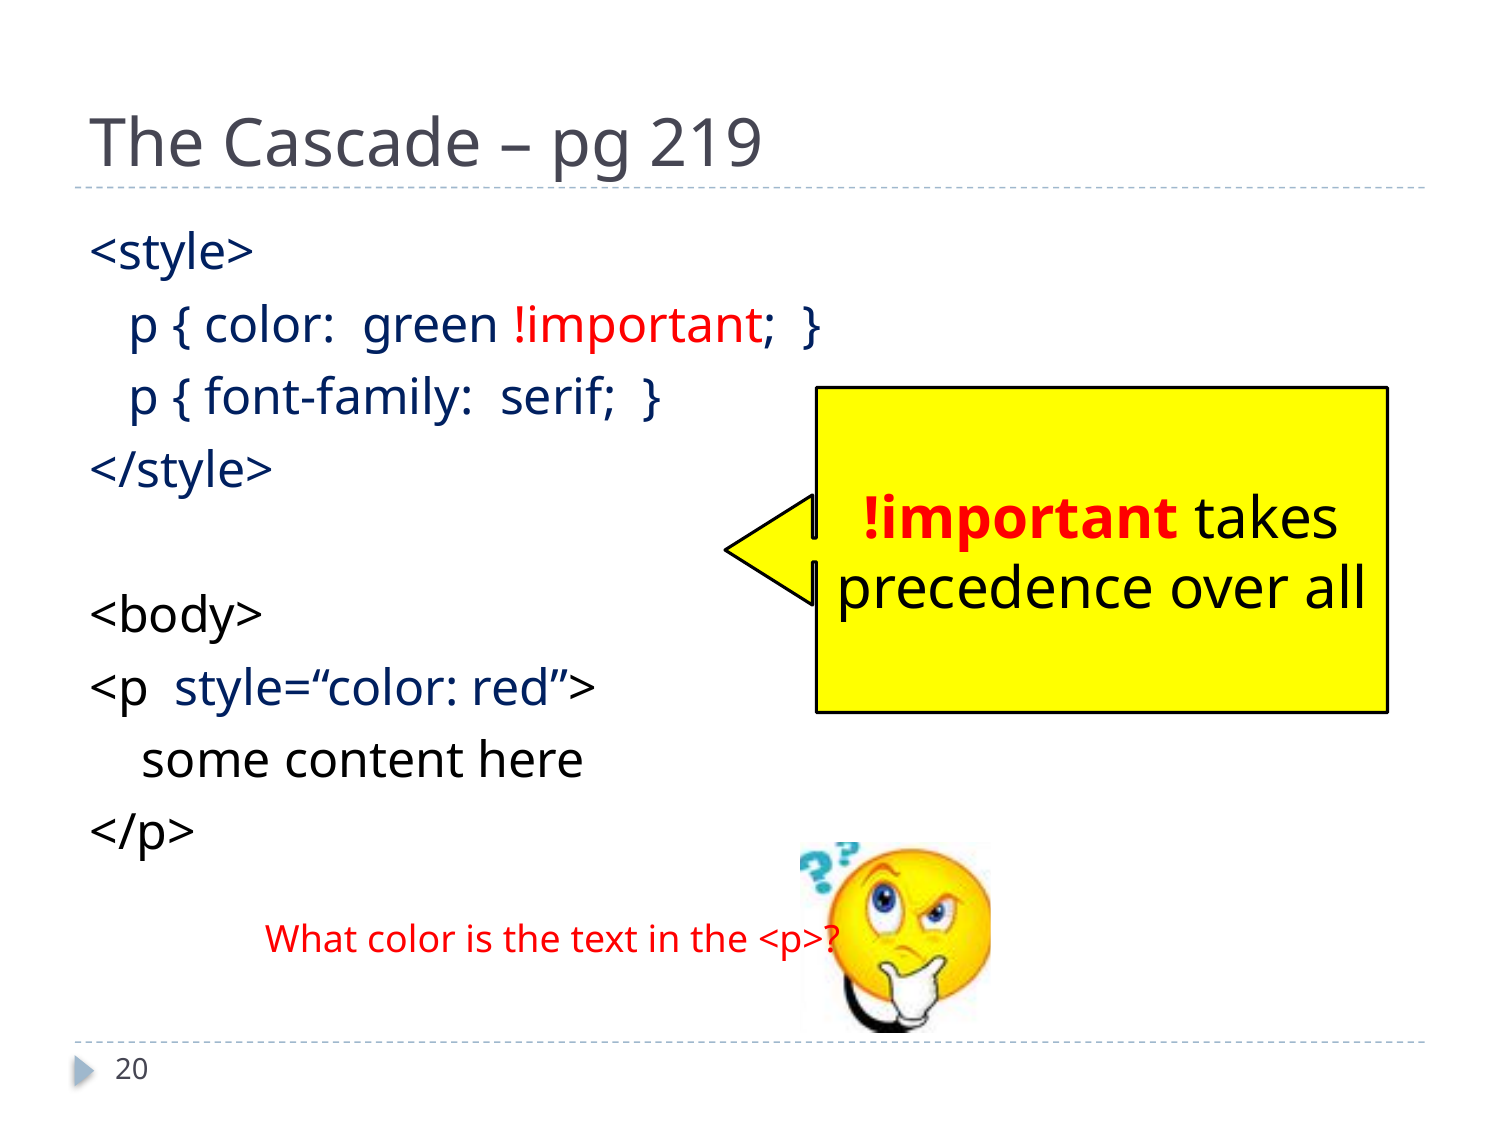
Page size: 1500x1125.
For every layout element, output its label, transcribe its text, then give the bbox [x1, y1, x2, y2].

text_box !important takes precedence over all [723, 385, 1390, 715]
picture [799, 842, 991, 1034]
list <style> p { color: green !important; } p { font-family: serif; } </style> <body> <p style=“color: red”> some content here </p> [75, 212, 1425, 1113]
text_box What color is the text in the <p>? [249, 907, 793, 968]
title The Cascade – pg 219 [75, 24, 1425, 188]
